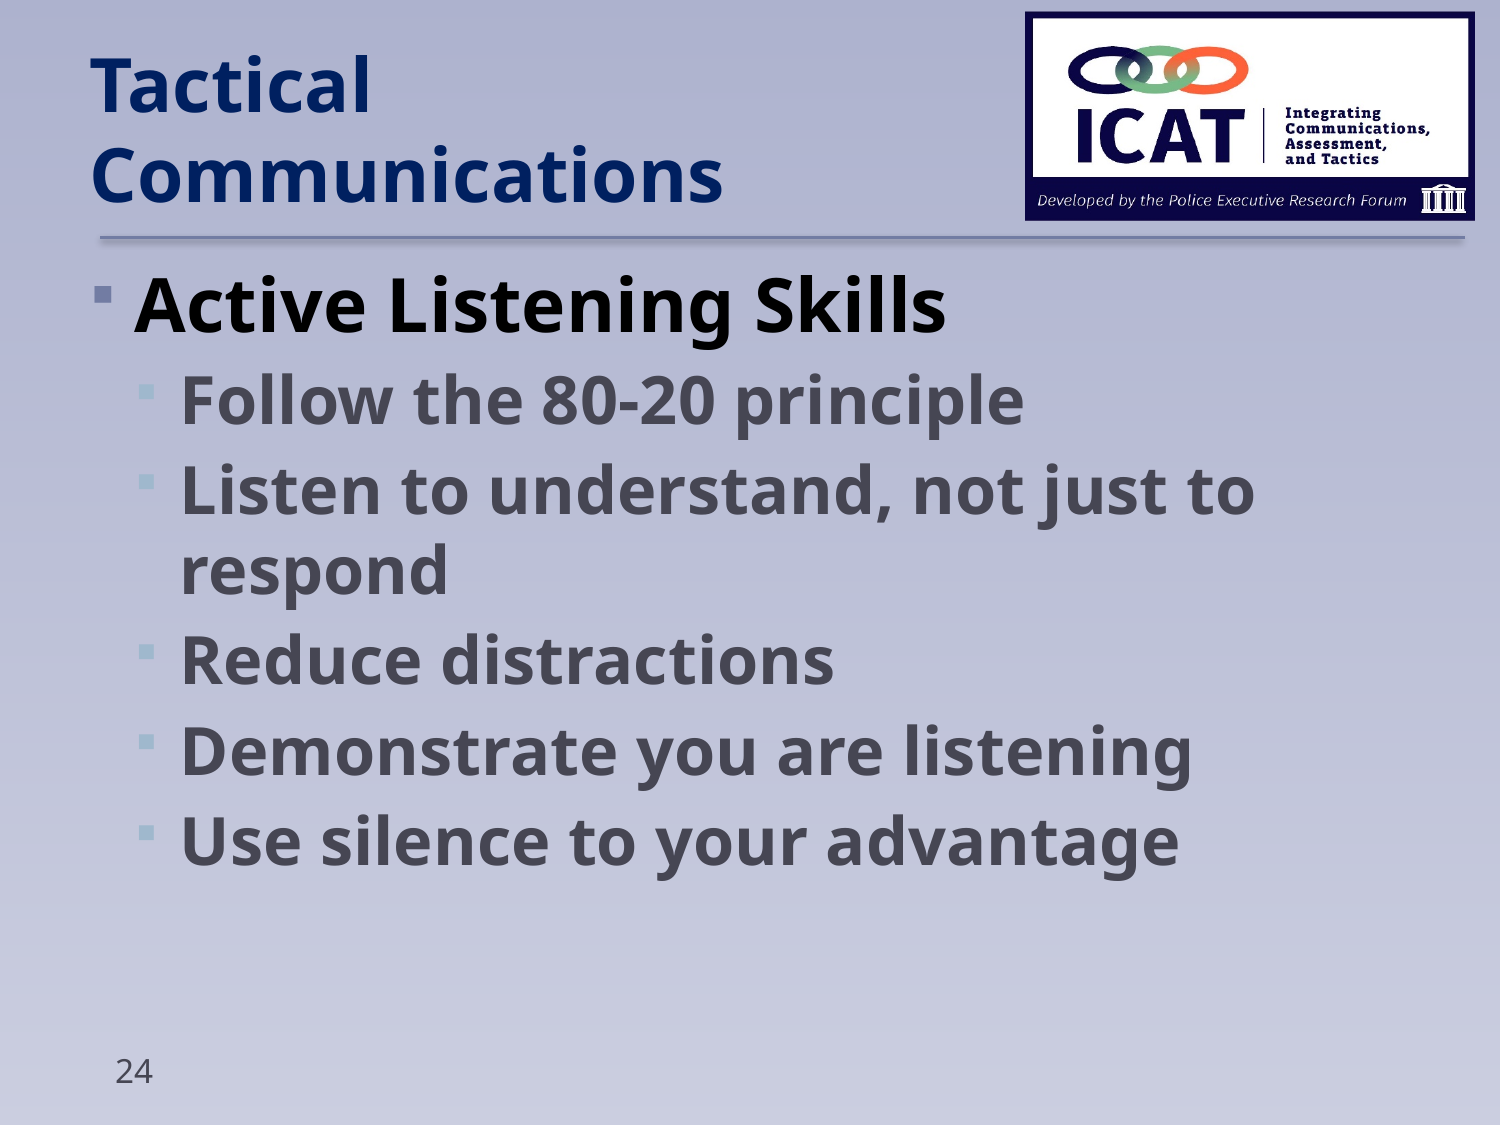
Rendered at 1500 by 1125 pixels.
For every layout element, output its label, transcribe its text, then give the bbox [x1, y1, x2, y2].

list Active Listening Skills Follow the 80-20 principle Listen to understand, not just to respond Reduce distractions Demonstrate you are listening Use silence to your advantage [75, 249, 1425, 1060]
title Tactical Communications [75, 24, 1018, 225]
picture [1024, 11, 1476, 221]
slide_number 24 [100, 1060, 426, 1103]
